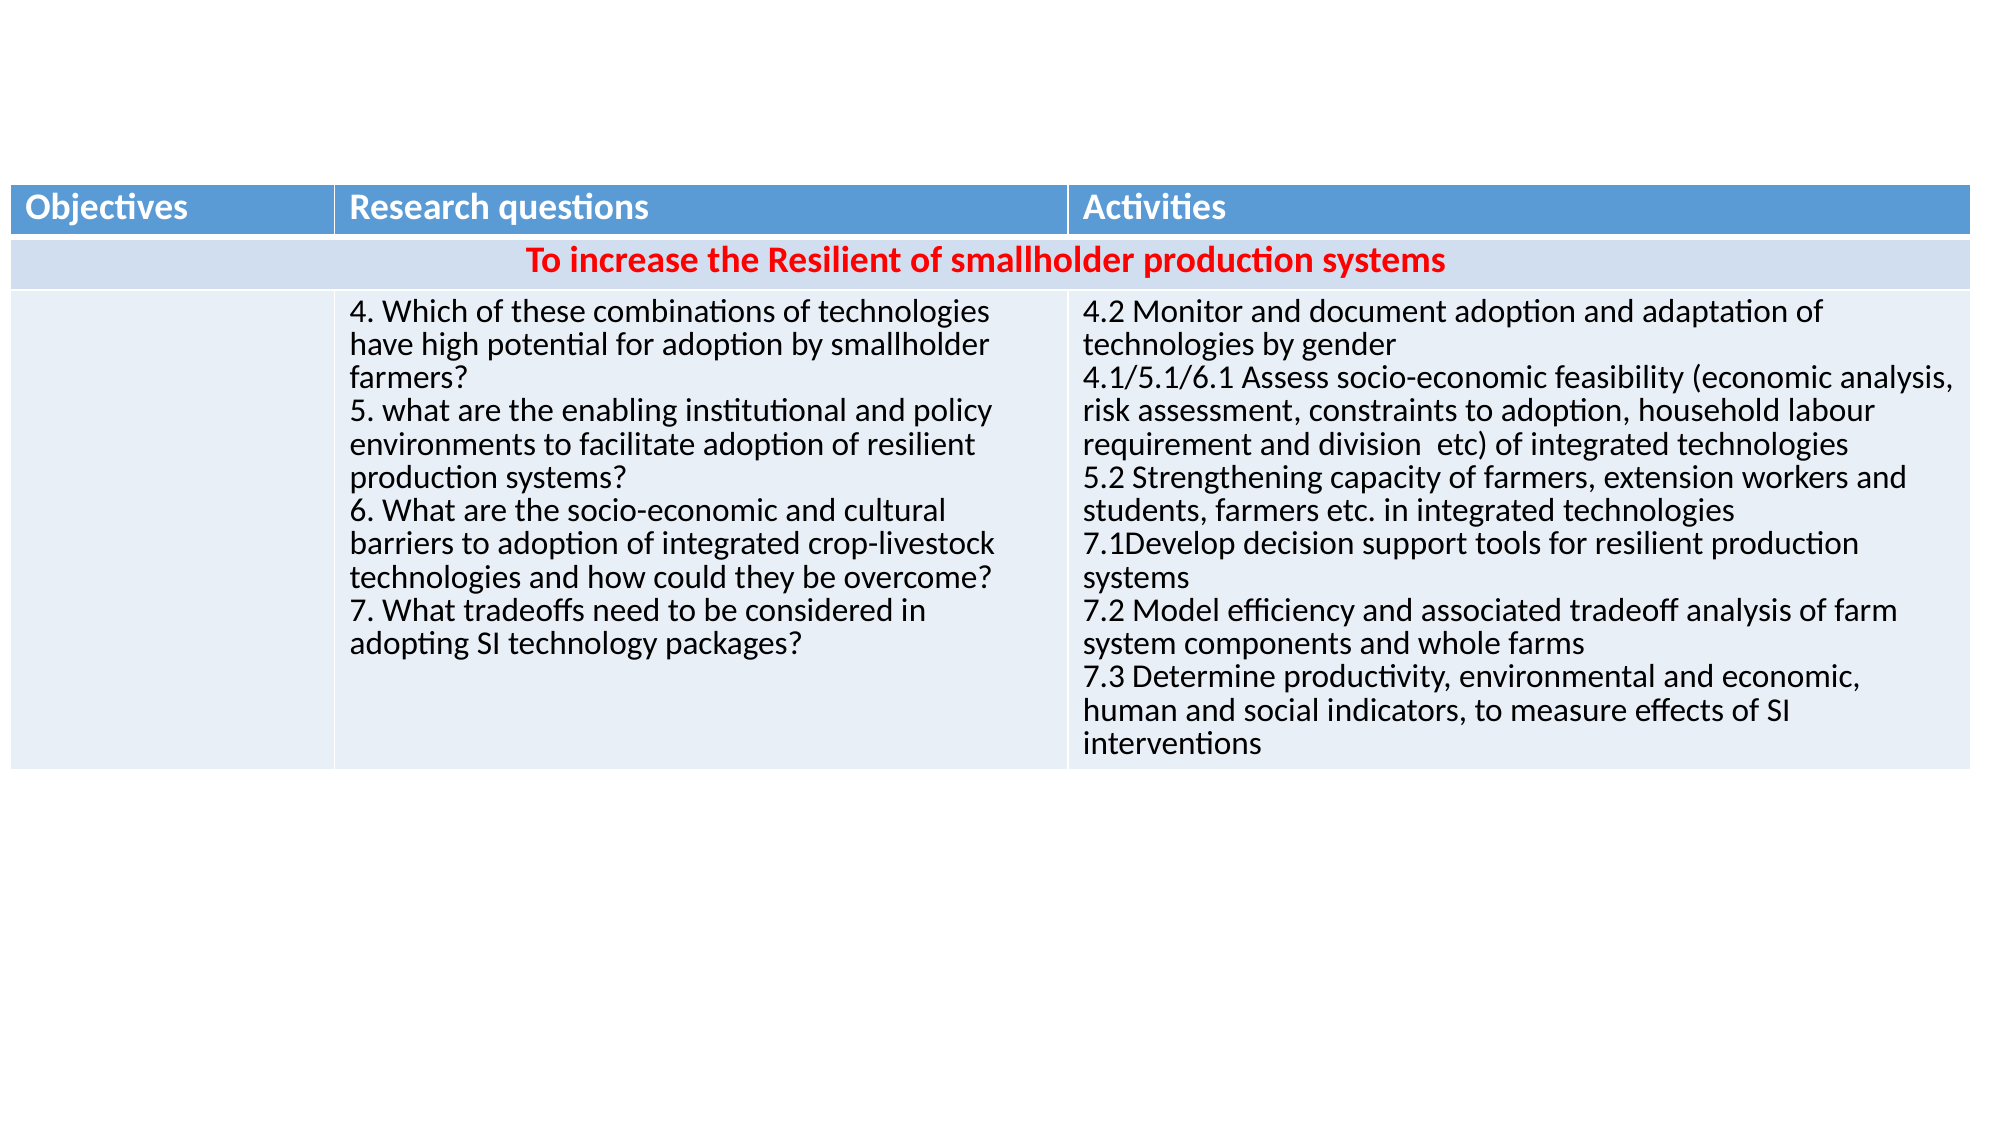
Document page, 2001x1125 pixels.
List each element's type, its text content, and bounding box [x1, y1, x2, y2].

table_header Research questions [335, 185, 1067, 234]
table_header Objectives [11, 185, 334, 234]
table_cell 4. Which of these combinations of technologies have high potential for adoption by smallholder farmers? 5. what are the enabling institutional and policy environments to facilitate adoption of resilient production systems? 6. What are the socio-economic and cultural barriers to adoption of integrated crop-livestock technologies and how could they be overcome? 7. What tradeoffs need to be considered in adopting SI technology packages? [335, 291, 1067, 769]
table_cell To increase the Resilient of smallholder production systems [11, 240, 1970, 289]
table_cell [11, 291, 334, 769]
table_header Activities [1069, 185, 1970, 234]
table_cell 4.2 Monitor and document adoption and adaptation of technologies by gender 4.1/5.1/6.1 Assess socio-economic feasibility (economic analysis, risk assessment, constraints to adoption, household labour requirement and division etc) of integrated technologies 5.2 Strengthening capacity of farmers, extension workers and students, farmers etc. in integrated technologies 7.1Develop decision support tools for resilient production systems 7.2 Model efficiency and associated tradeoff analysis of farm system components and whole farms 7.3 Determine productivity, environmental and economic, human and social indicators, to measure effects of SI interventions [1069, 291, 1970, 769]
